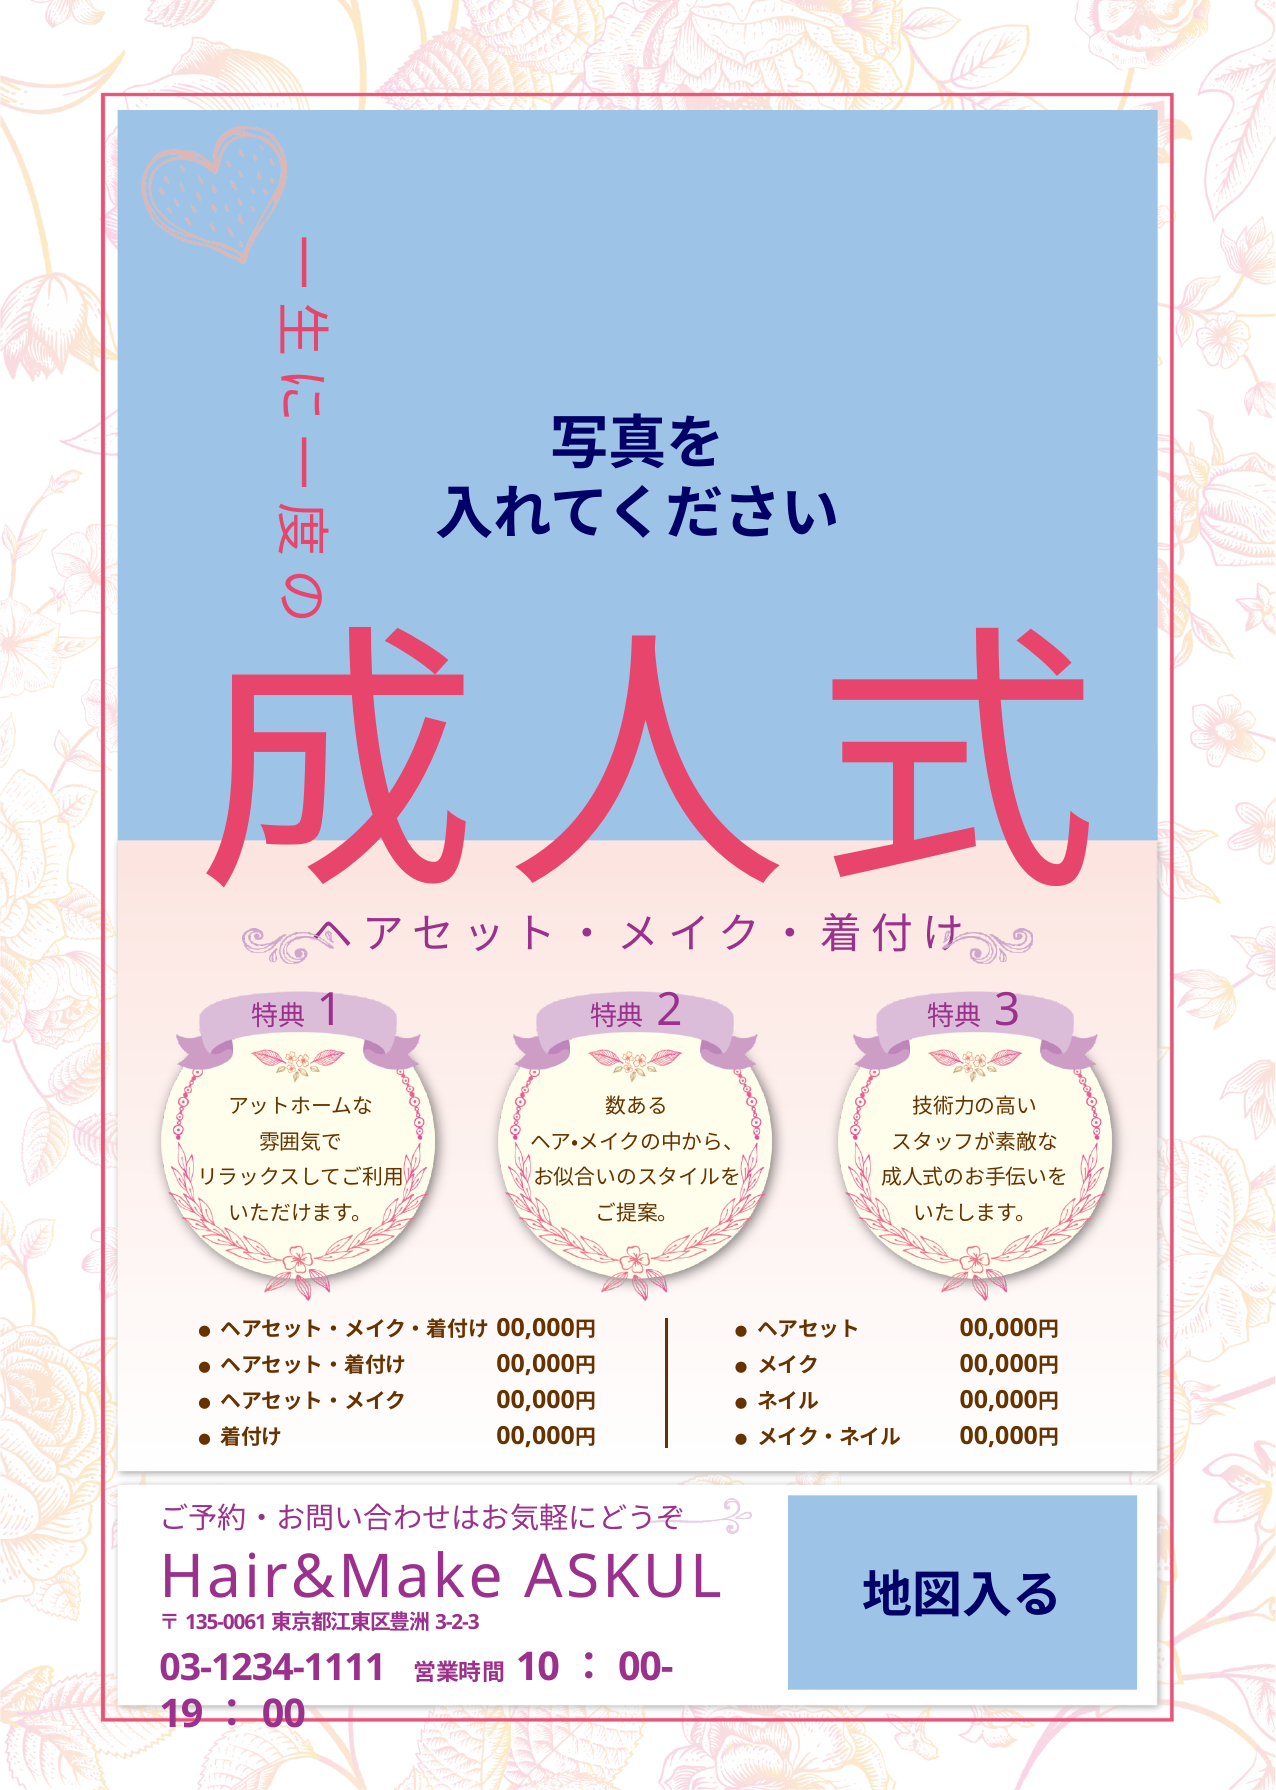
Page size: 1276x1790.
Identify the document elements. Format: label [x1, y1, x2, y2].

text_box [825, 988, 1130, 1301]
text_box [198, 1305, 1097, 1452]
text_box [148, 988, 453, 1301]
picture [0, 0, 1276, 1790]
text_box [485, 988, 790, 1301]
